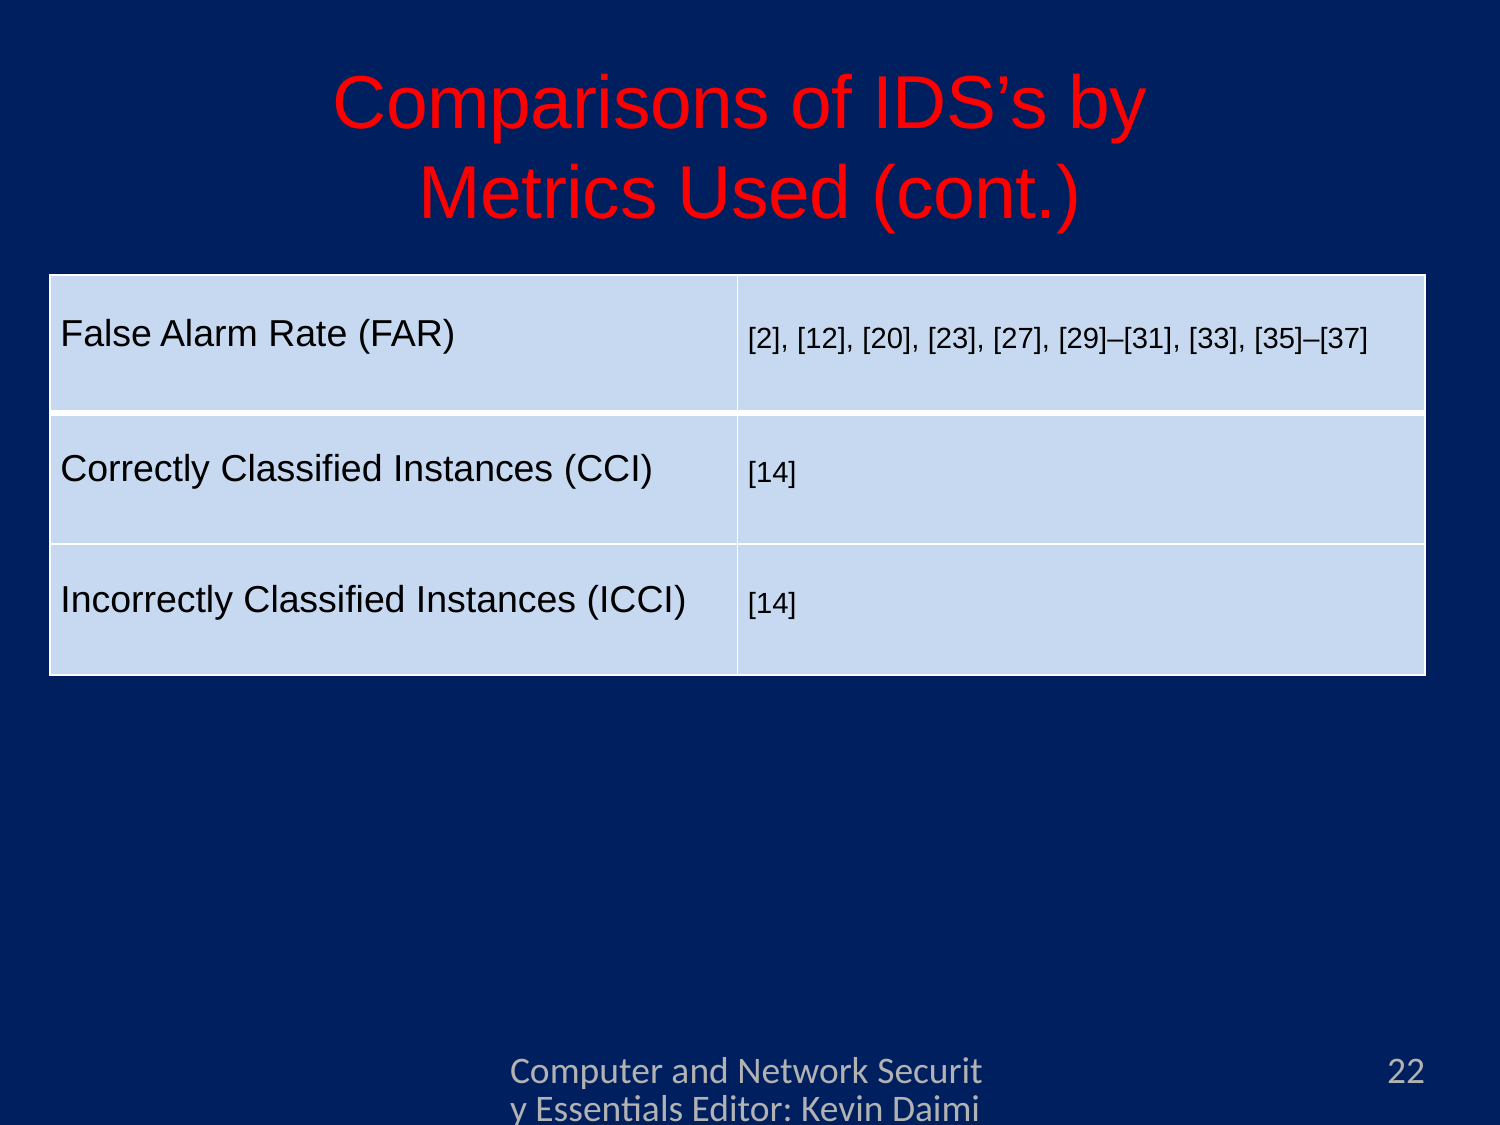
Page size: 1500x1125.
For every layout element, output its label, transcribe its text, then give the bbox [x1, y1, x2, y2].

table_header False Alarm Rate (FAR) [51, 276, 737, 410]
title Comparisons of IDS’s by Metrics Used (cont.) [44, 53, 1456, 236]
table_header [2], [12], [20], [23], [27], [29]–[31], [33], [35]–[37] [738, 276, 1424, 410]
table_cell Incorrectly Classified Instances (ICCI) [51, 545, 737, 674]
table_cell Correctly Classified Instances (CCI) [51, 416, 737, 543]
table_cell [14] [738, 545, 1424, 674]
table_cell [14] [738, 416, 1424, 543]
footer Computer and Network Security Essentials Editor: Kevin Daimi Associate Editors: Guillermo Francia, Levent Ertaul, Luis H. Encinas, Eman El-Sheikh Published by Springer [510, 1046, 990, 1103]
slide_number 22 [1080, 1046, 1425, 1103]
